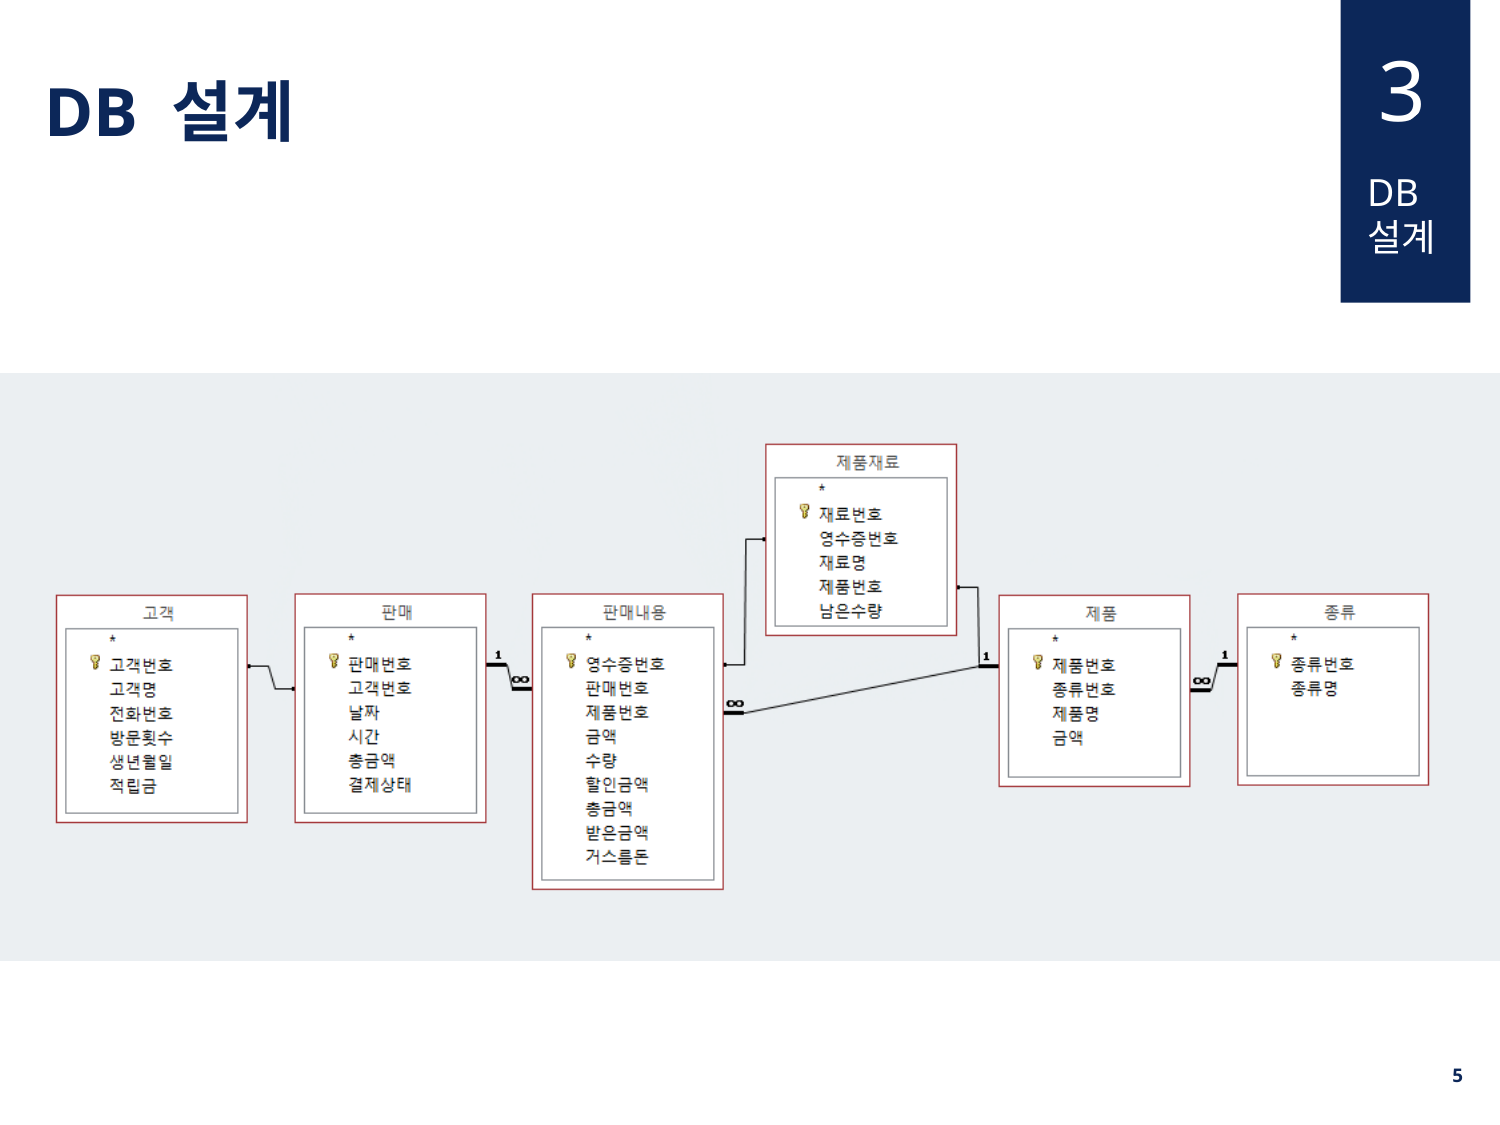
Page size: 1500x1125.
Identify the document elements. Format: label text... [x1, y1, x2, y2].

text_box DB 설계 [1352, 161, 1471, 266]
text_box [1363, 30, 1459, 150]
slide_number 4 [1128, 1046, 1478, 1107]
text_box [1338, 0, 1473, 305]
picture [0, 373, 1500, 961]
text_box DB 설계 [29, 62, 644, 158]
